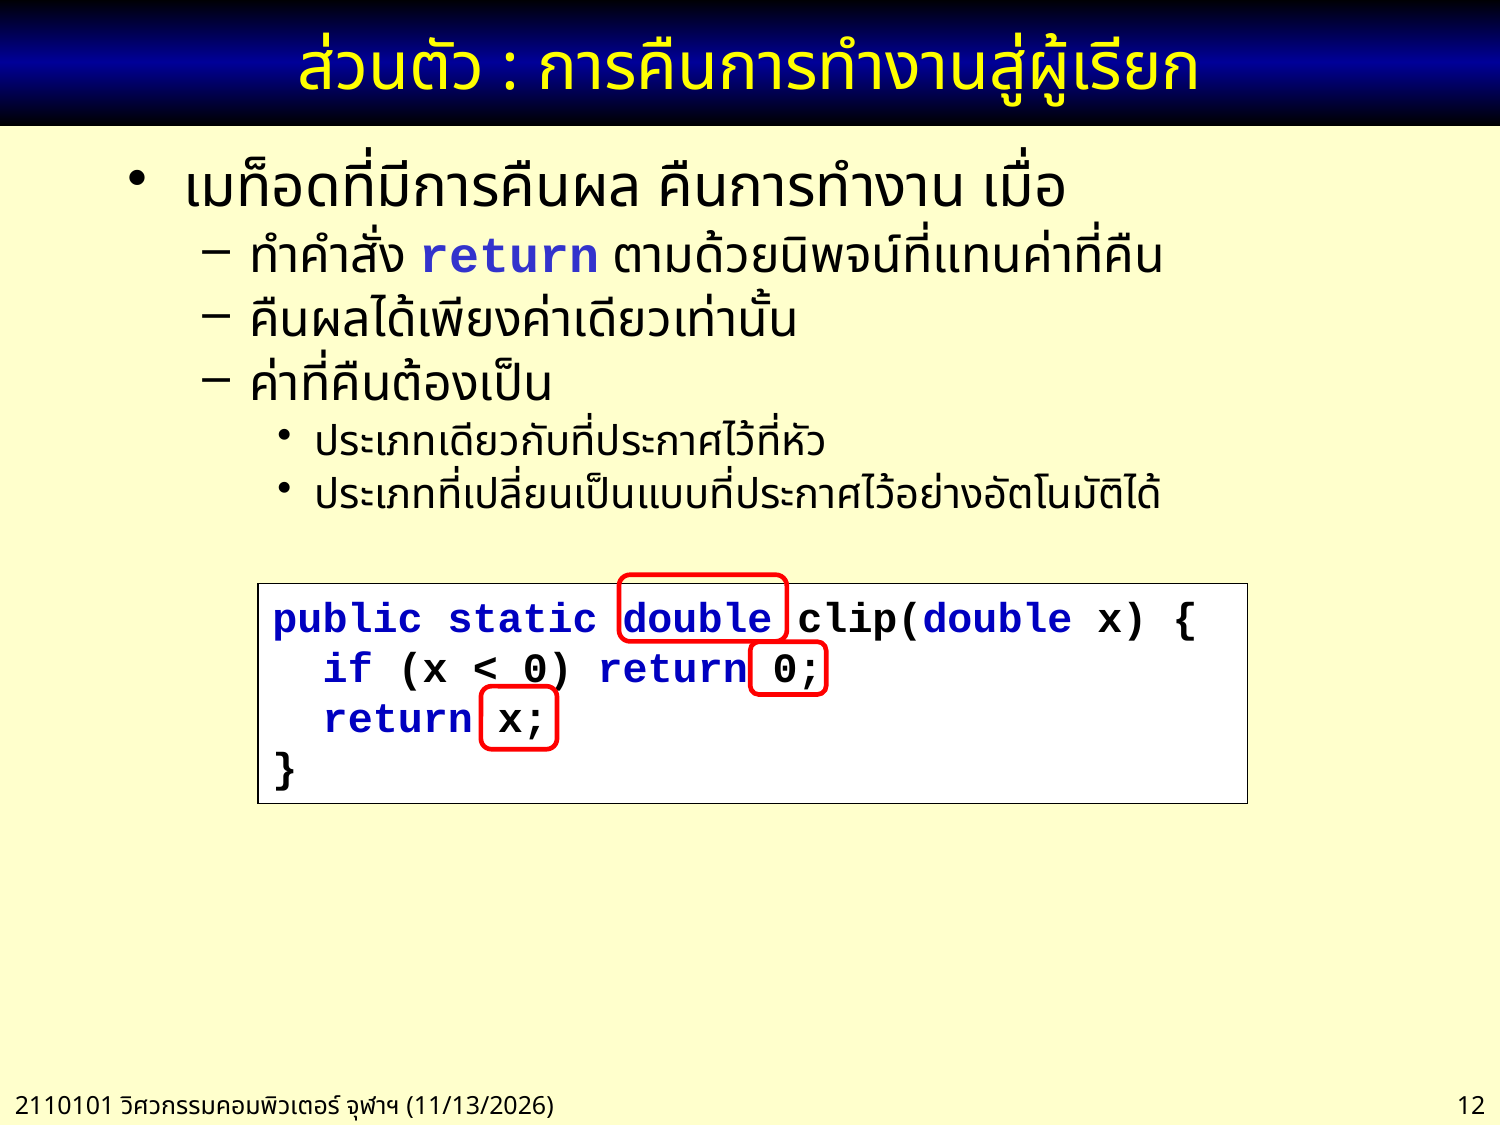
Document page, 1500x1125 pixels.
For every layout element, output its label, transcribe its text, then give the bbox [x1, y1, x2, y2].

title ส่วนตัว : การคืนการทำงานสู่ผู้เรียก [0, 0, 1500, 126]
text_box [750, 641, 827, 695]
text_box [618, 574, 787, 642]
text_box public static double clip(double x) { if (x < 0) return 0; return x; } [257, 583, 1248, 804]
text_box [480, 686, 558, 750]
list เมท็อดที่มีการคืนผล คืนการทำงาน เมื่อ ทำคำสั่ง return ตามด้วยนิพจน์ที่แทนค่าที่คืน คืนผลได้เพียงค่าเดียวเท่านั้น ค่าที่คืนต้องเป็น ประเภทเดียวกับที่ประกาศไว้ที่หัว ประเภทที่เปลี่ยนเป็นแบบที่ประกาศไว้อย่างอัตโนมัติได้ [112, 148, 1412, 987]
